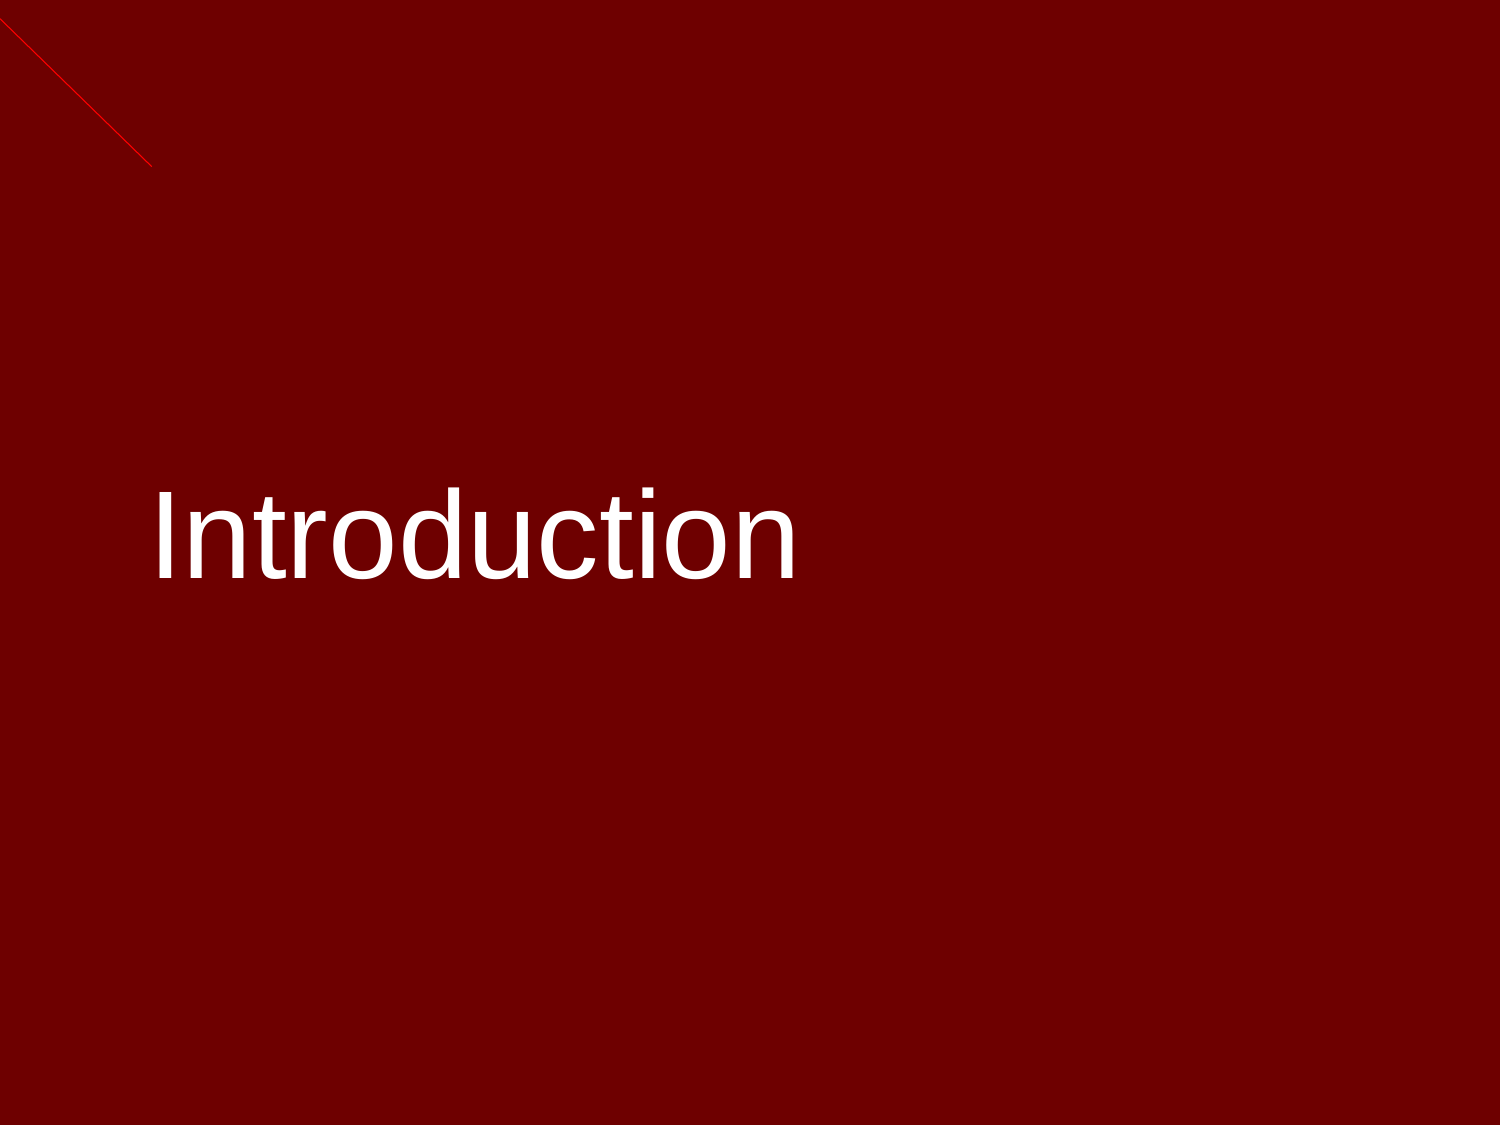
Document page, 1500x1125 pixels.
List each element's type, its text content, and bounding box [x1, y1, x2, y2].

list Introduction [128, 74, 1426, 919]
